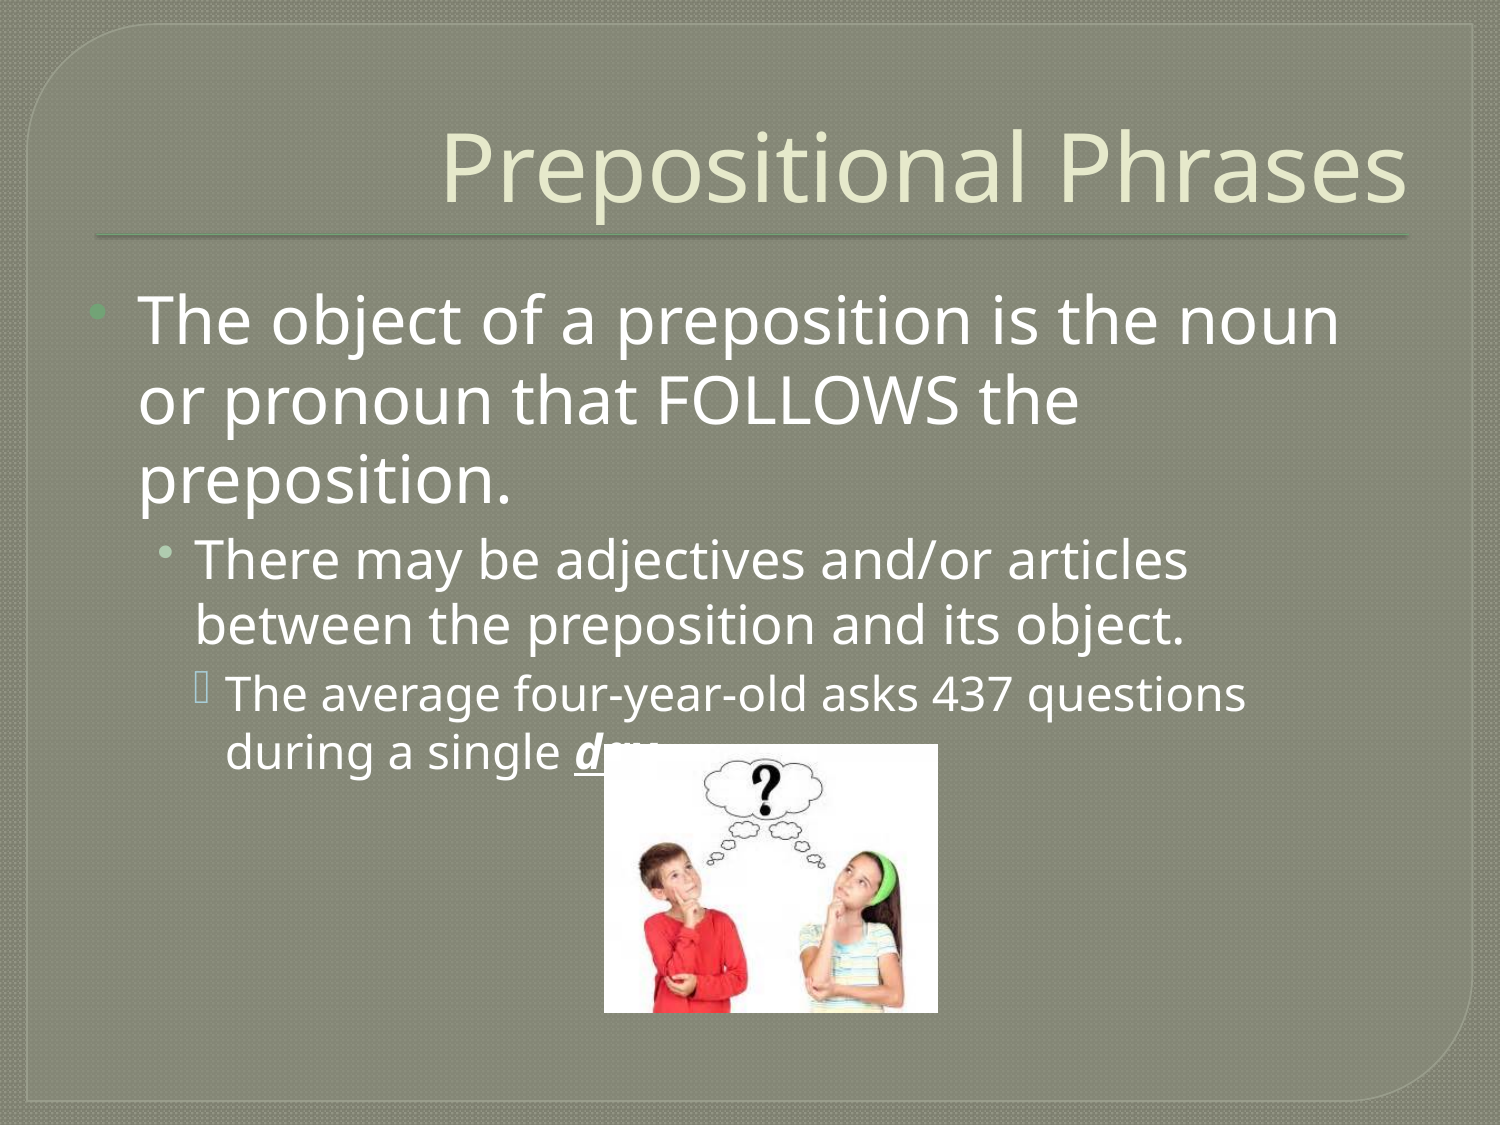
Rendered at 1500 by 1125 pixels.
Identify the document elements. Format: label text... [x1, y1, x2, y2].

title Prepositional Phrases [75, 41, 1425, 230]
picture [603, 744, 938, 1013]
list The object of a preposition is the noun or pronoun that FOLLOWS the preposition. There may be adjectives and/or articles between the preposition and its object. The average four-year-old asks 437 questions during a single day. [75, 270, 1425, 1013]
